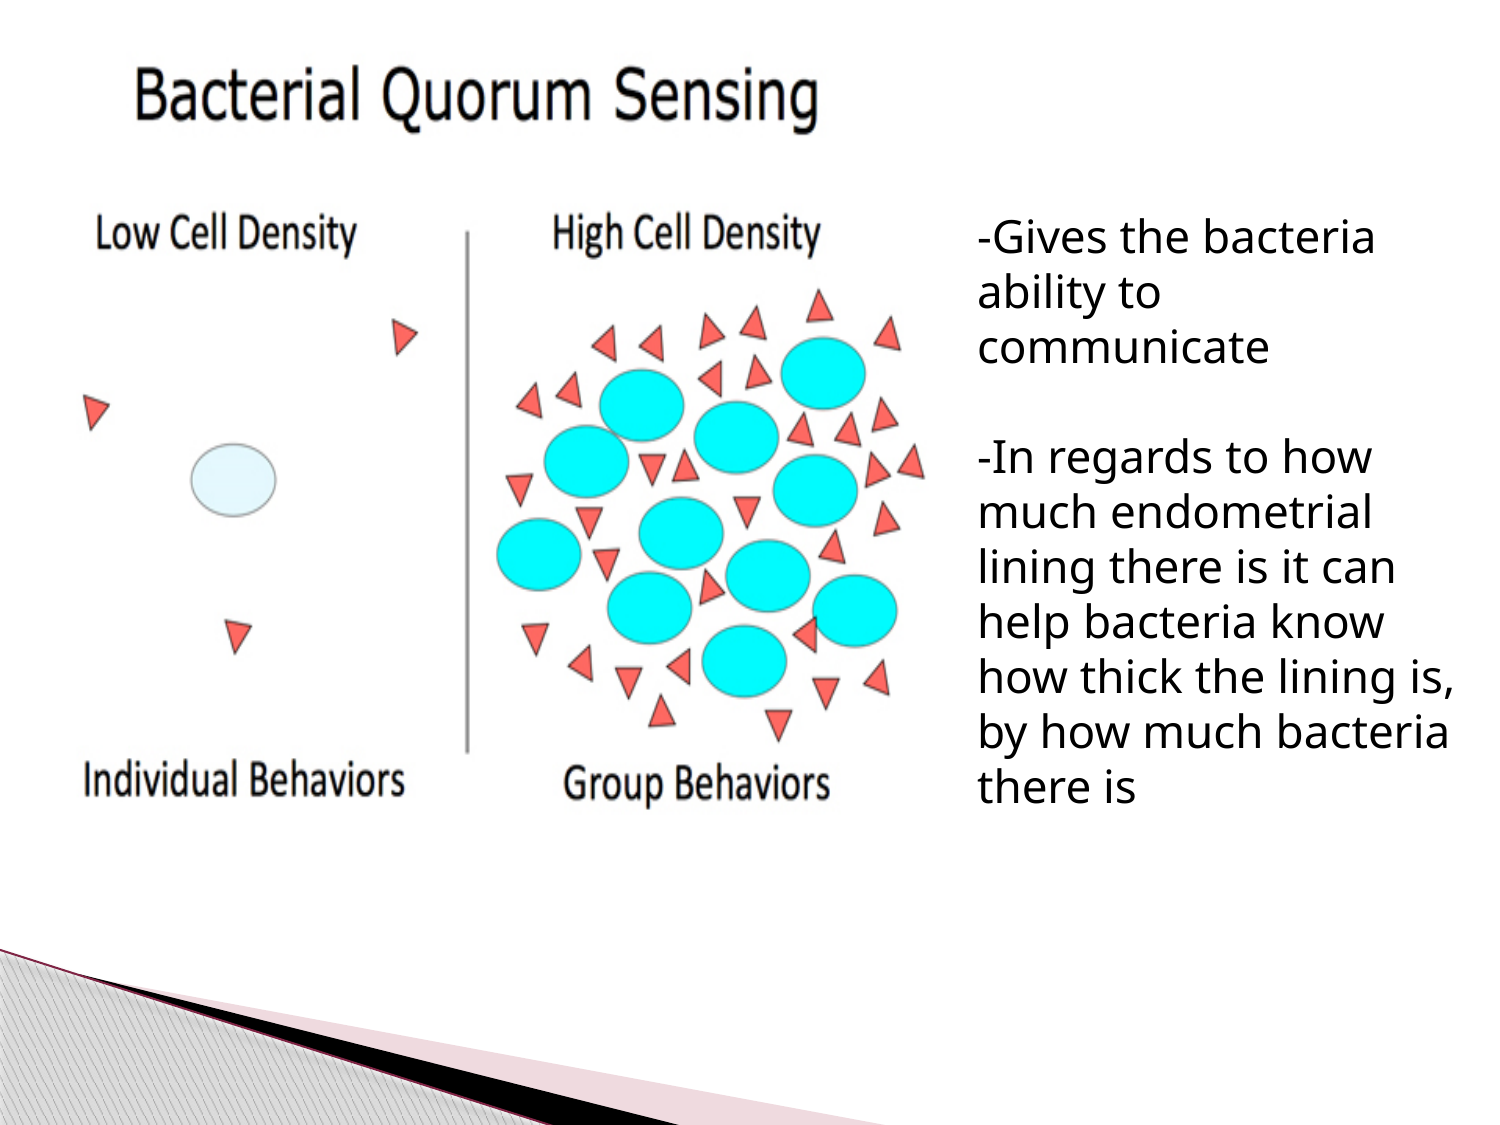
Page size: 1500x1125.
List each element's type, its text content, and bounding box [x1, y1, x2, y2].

text_box -Gives the bacteria ability to communicate -In regards to how much endometrial lining there is it can help bacteria know how thick the lining is, by how much bacteria there is [962, 200, 1475, 820]
picture [2, 2, 941, 941]
